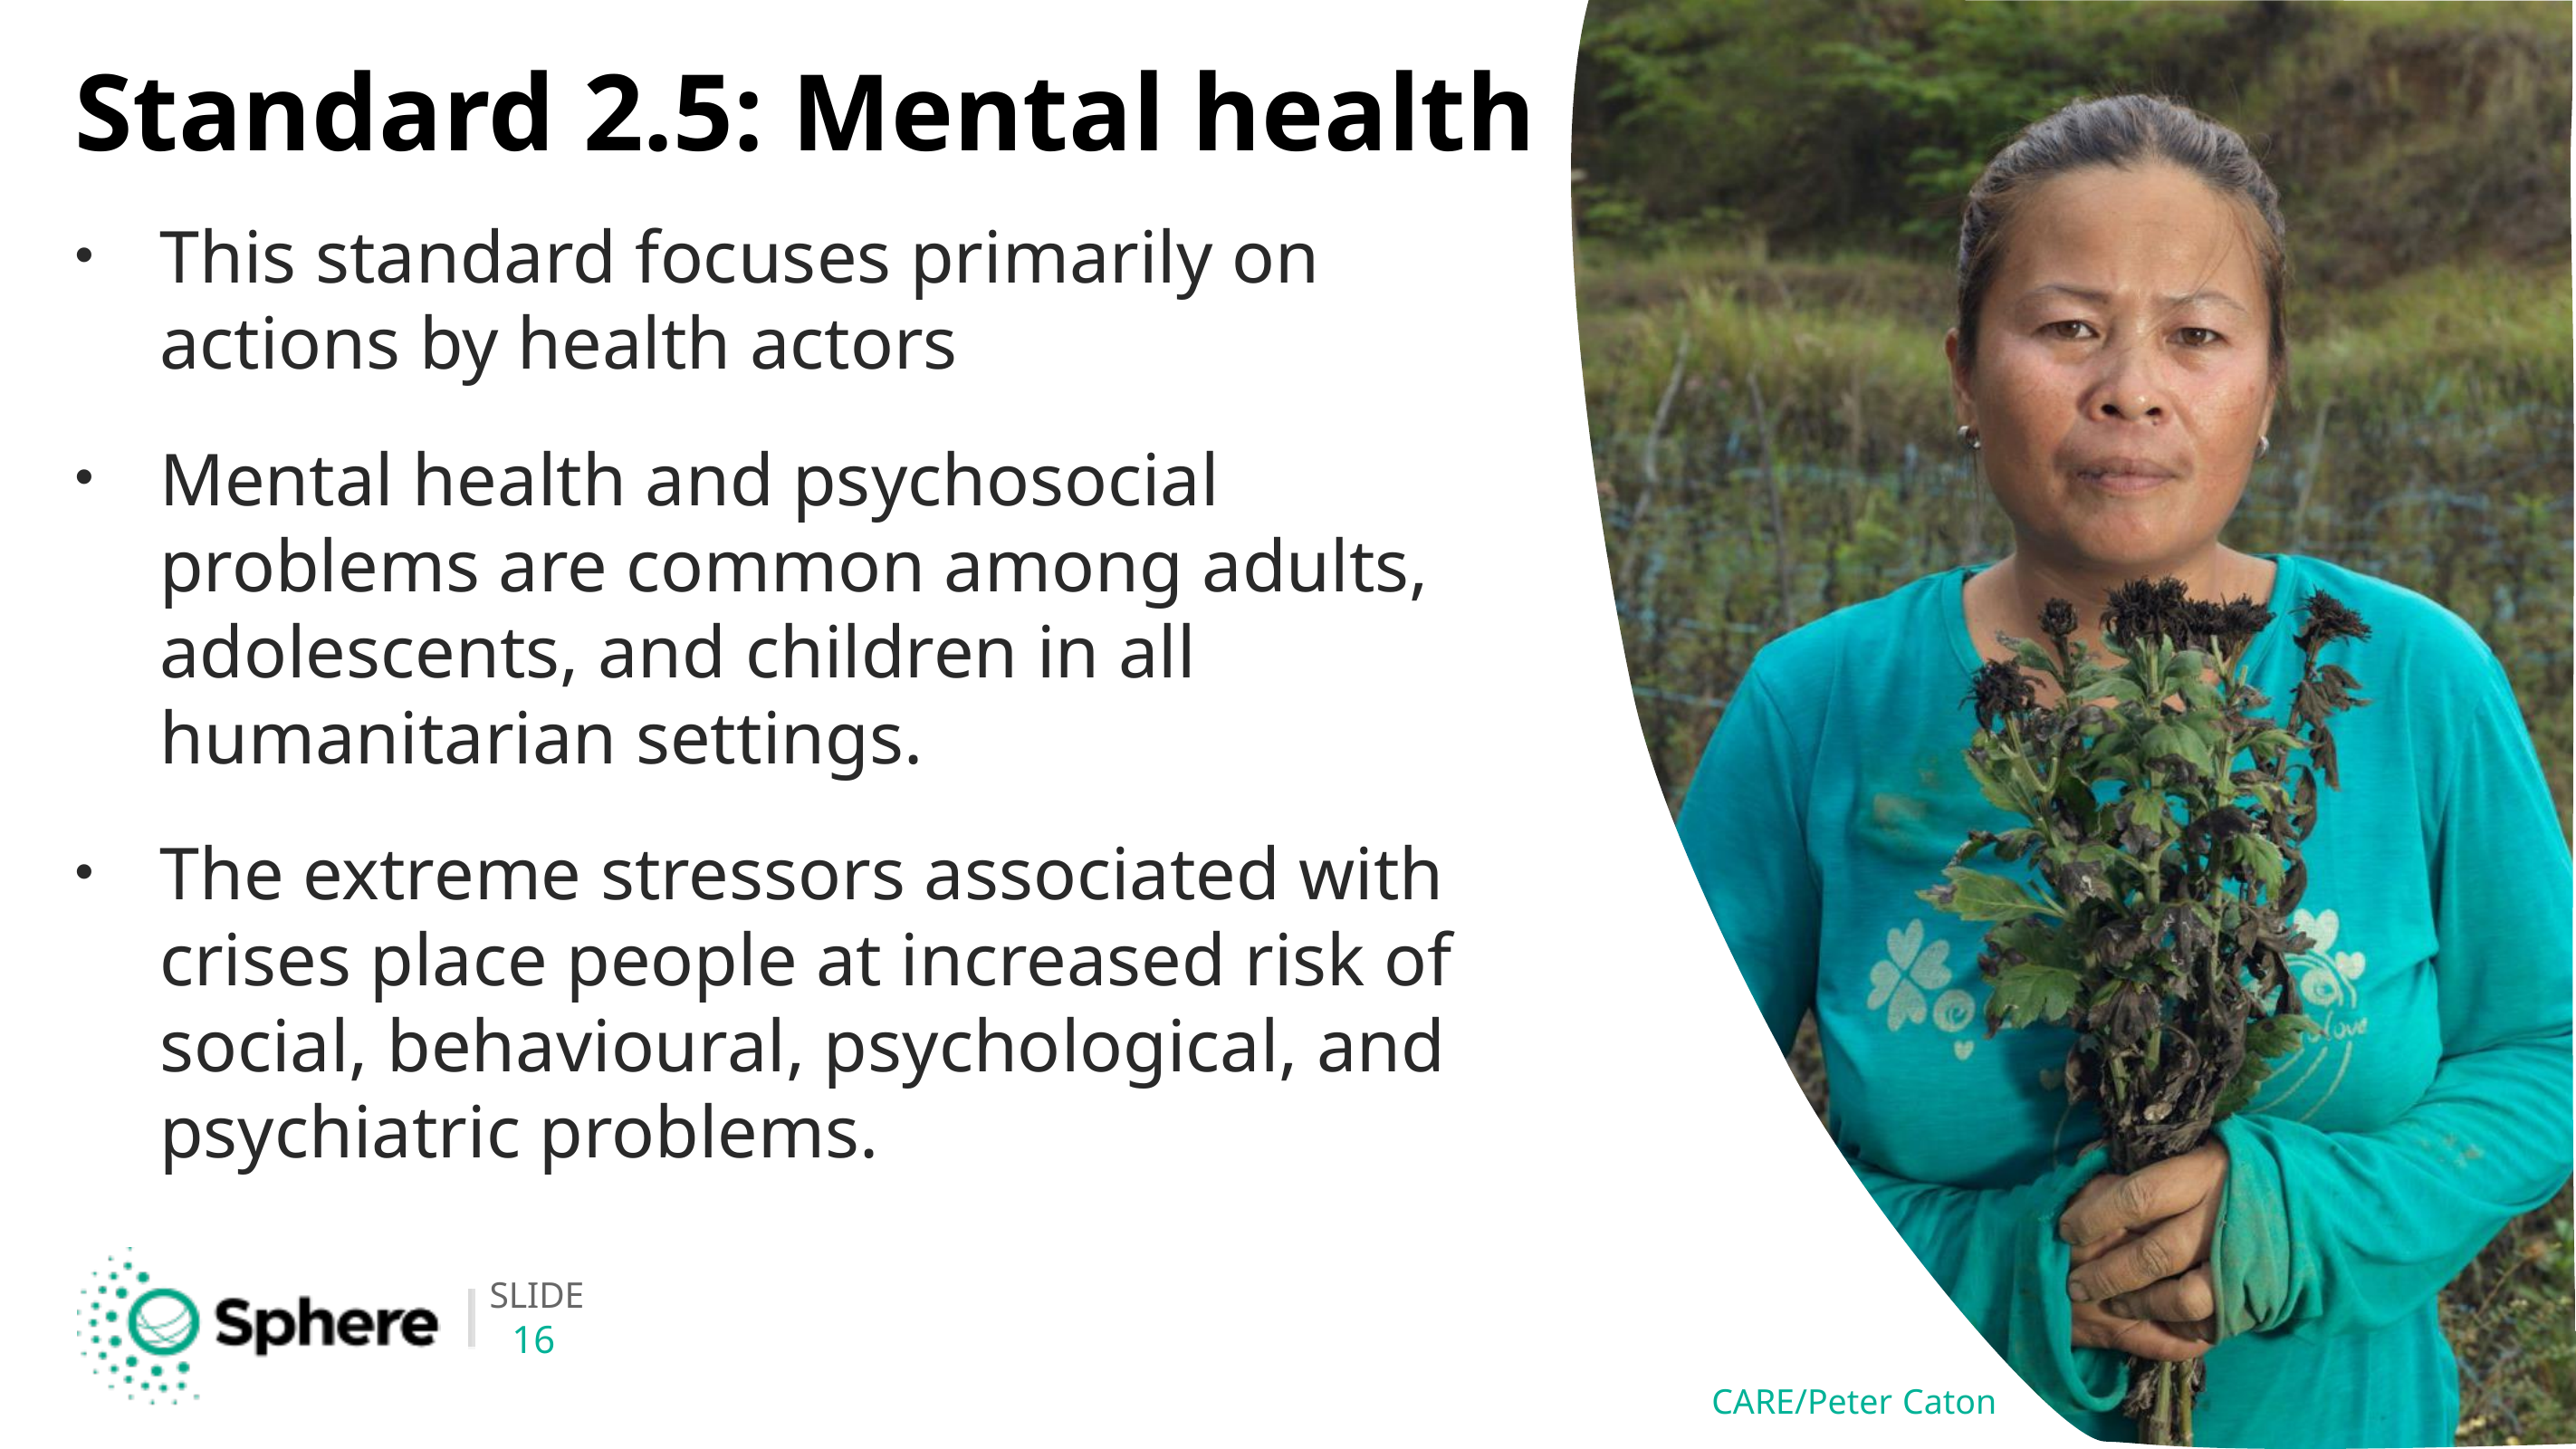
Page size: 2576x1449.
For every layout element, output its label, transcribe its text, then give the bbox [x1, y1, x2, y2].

list This standard focuses primarily on actions by health actors Mental health and psychosocial problems are common among adults, adolescents, and children in all humanitarian settings. The extreme stressors associated with crises place people at increased risk of social, behavioural, psychological, and psychiatric problems. [66, 203, 1491, 1246]
picture [77, 1247, 441, 1407]
slide_number 16 [503, 1307, 568, 1369]
picture [468, 1289, 479, 1349]
title Standard 2.5: Mental health [66, 37, 1566, 334]
picture [1570, 0, 2576, 1449]
